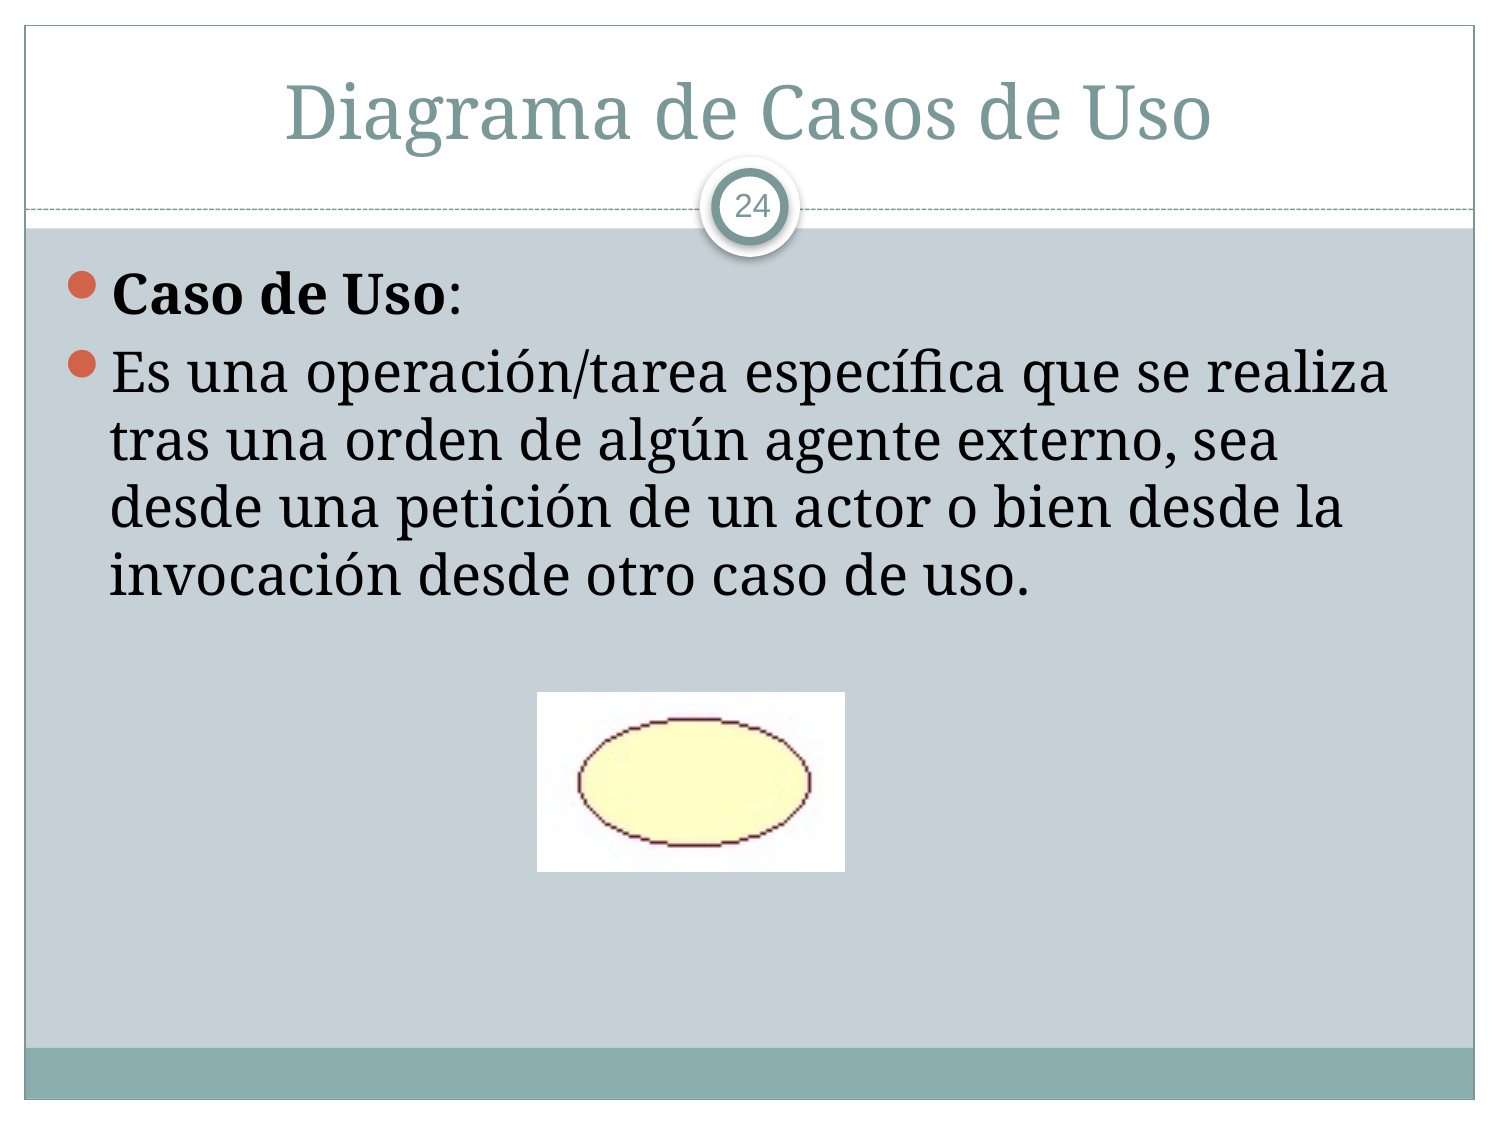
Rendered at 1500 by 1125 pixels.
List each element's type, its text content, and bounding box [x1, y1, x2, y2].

title Diagrama de Casos de Uso [49, 37, 1450, 162]
slide_number 24 [715, 168, 791, 241]
list Caso de Uso: Es una operación/tarea específica que se realiza tras una orden de algún agente externo, sea desde una petición de un actor o bien desde la invocación desde otro caso de uso. [49, 250, 1445, 1001]
picture [537, 692, 845, 872]
